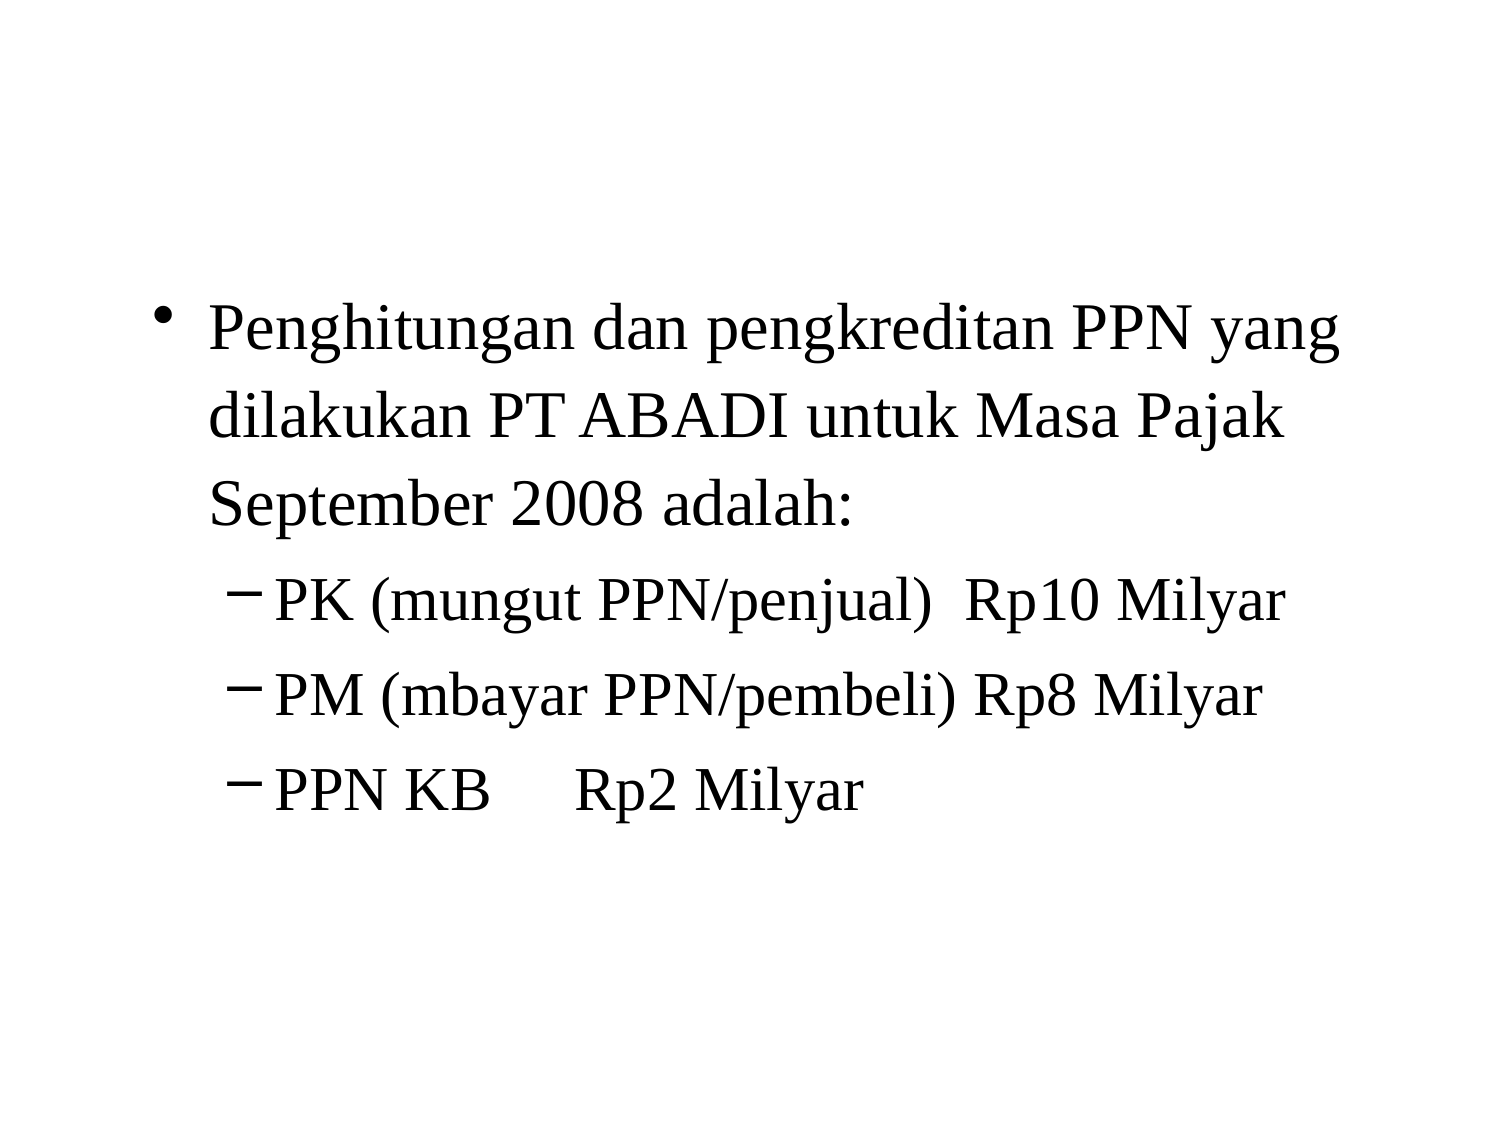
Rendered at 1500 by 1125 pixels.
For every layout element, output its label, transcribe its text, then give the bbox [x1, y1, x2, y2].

text_box Penghitungan dan pengkreditan PPN yang dilakukan PT ABADI untuk Masa Pajak September 2008 adalah: PK (mungut PPN/penjual) Rp10 Milyar PM (mbayar PPN/pembeli) Rp8 Milyar PPN KB Rp2 Milyar [137, 267, 1413, 1048]
